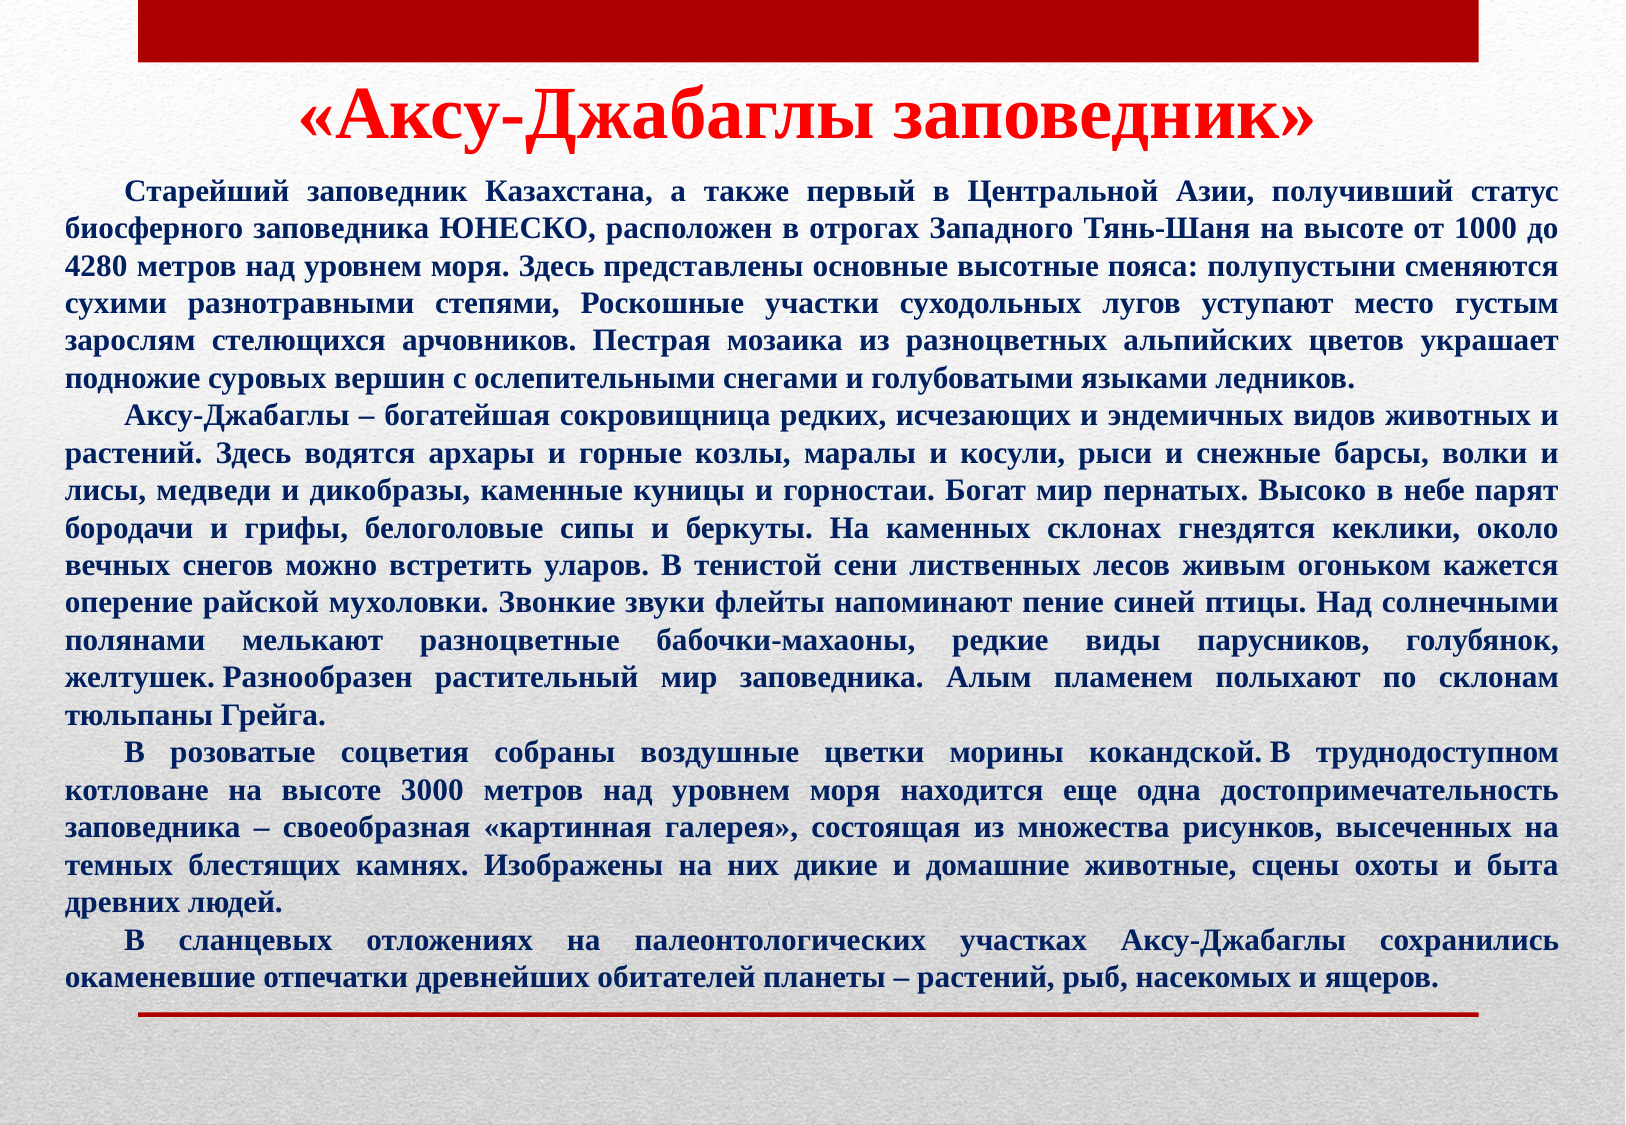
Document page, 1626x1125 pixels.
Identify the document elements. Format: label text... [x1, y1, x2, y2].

text_box Старейший заповедник Казахстана, а также первый в Центральной Азии, получивший статус биосферного заповедника ЮНЕСКО, расположен в отрогах Западного Тянь-Шаня на высоте от 1000 до 4280 метров над уровнем моря. Здесь представлены основные высотные пояса: полупустыни сменяются сухими разнотравными степями, Роскошные участки суходольных лугов уступают место густым зарослям стелющихся арчовников. Пестрая мозаика из разноцветных альпийских цветов украшает подножие суровых вершин с ослепительными снегами и голубоватыми языками ледников. Аксу-Джабаглы – богатейшая сокровищница редких, исчезающих и эндемичных видов животных и растений. Здесь водятся архары и горные козлы, маралы и косули, рыси и снежные барсы, волки и лисы, медведи и дикобразы, каменные куницы и горностаи. Богат мир пернатых. Высоко в небе парят бородачи и грифы, белоголовые сипы и беркуты. На каменных склонах гнездятся кеклики, около вечных снегов можно встретить уларов. В тенистой сени лиственных лесов живым огоньком кажется оперение райской мухоловки. Звонкие звуки флейты напоминают пение синей птицы. Над солнечными полянами мелькают разноцветные бабочки-махаоны, редкие виды парусников, голубянок, желтушек. Разнообразен растительный мир заповедника. Алым пламенем полыхают по склонам тюльпаны Грейга. В розоватые соцветия собраны воздушные цветки морины кокандской. В труднодоступном котловане на высоте 3000 метров над уровнем моря находится еще одна достопримечательность заповедника – своеобразная «картинная галерея», состоящая из множества рисунков, высеченных на темных блестящих камнях. Изображены на них дикие и домашние животные, сцены охоты и быта древних людей. В сланцевых отложениях на палеонтологических участках Аксу-Джабаглы сохранились окаменевшие отпечатки древнейших обитателей планеты – растений, рыб, насекомых и ящеров. [50, 162, 1575, 1001]
text_box «Аксу-Джабаглы заповедник» [283, 56, 1342, 162]
